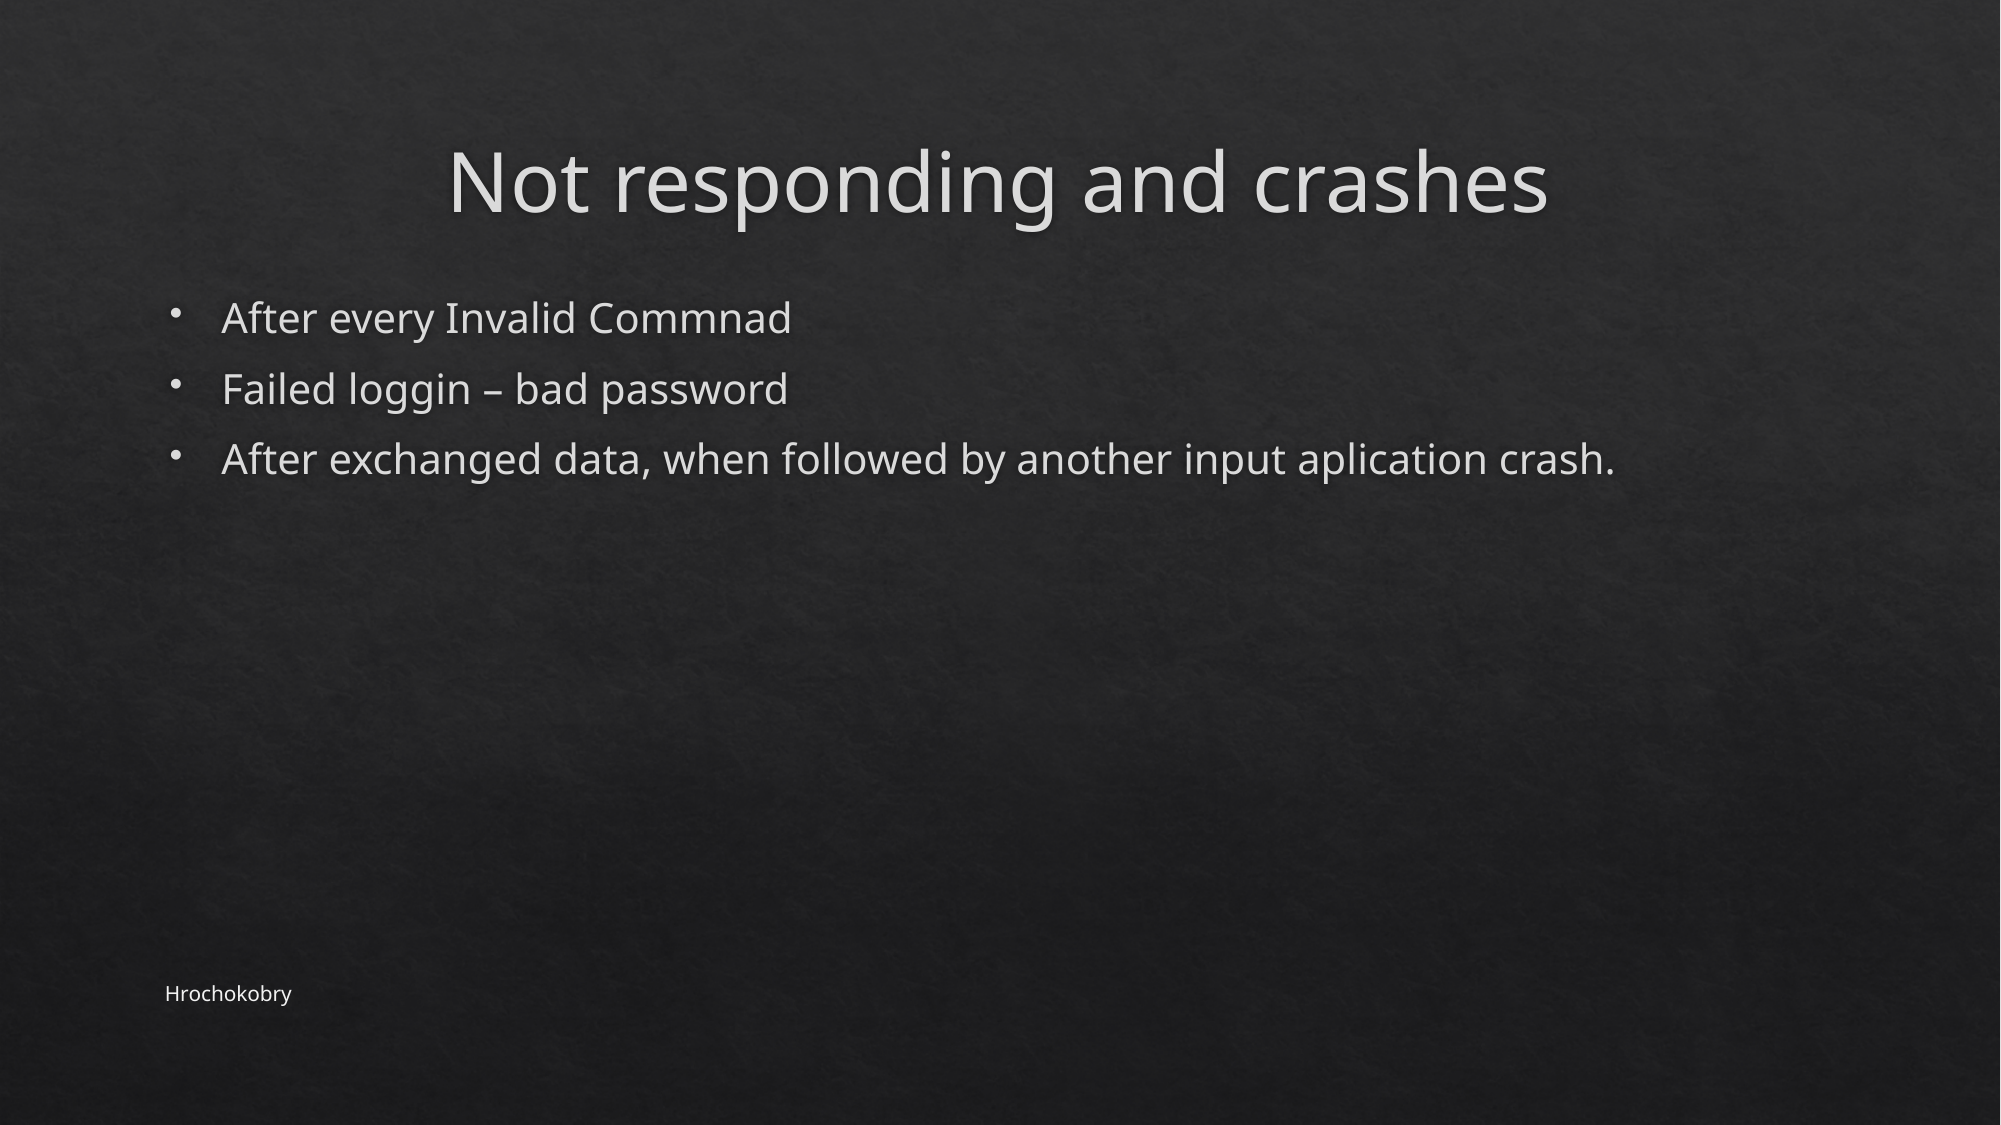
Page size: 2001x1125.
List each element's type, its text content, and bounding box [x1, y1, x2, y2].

title Not responding and crashes [149, 99, 1849, 260]
footer Hrochokobry [149, 965, 1245, 1025]
list After every Invalid Commnad Failed loggin – bad password After exchanged data, when followed by another input aplication crash. [149, 284, 1849, 950]
